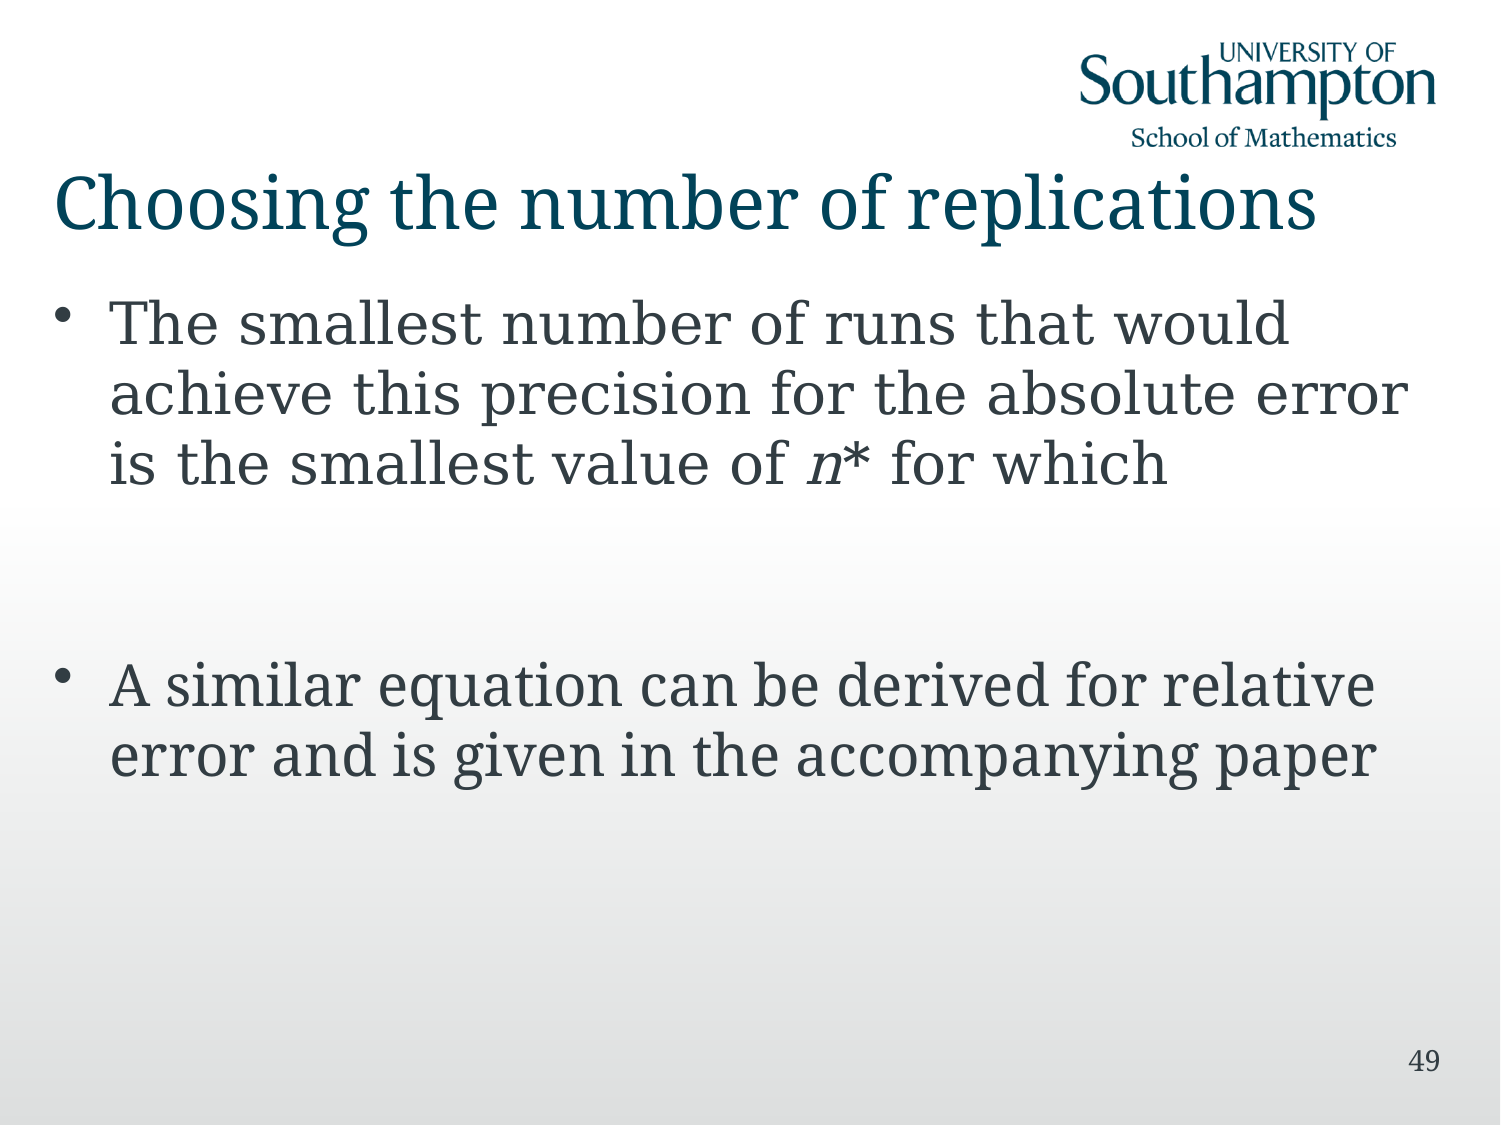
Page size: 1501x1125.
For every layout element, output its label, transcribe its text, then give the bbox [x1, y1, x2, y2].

slide_number 49 [1128, 1034, 1441, 1110]
picture [1080, 42, 1436, 147]
title Choosing the number of replications [53, 148, 1448, 256]
picture [1296, 42, 1301, 51]
